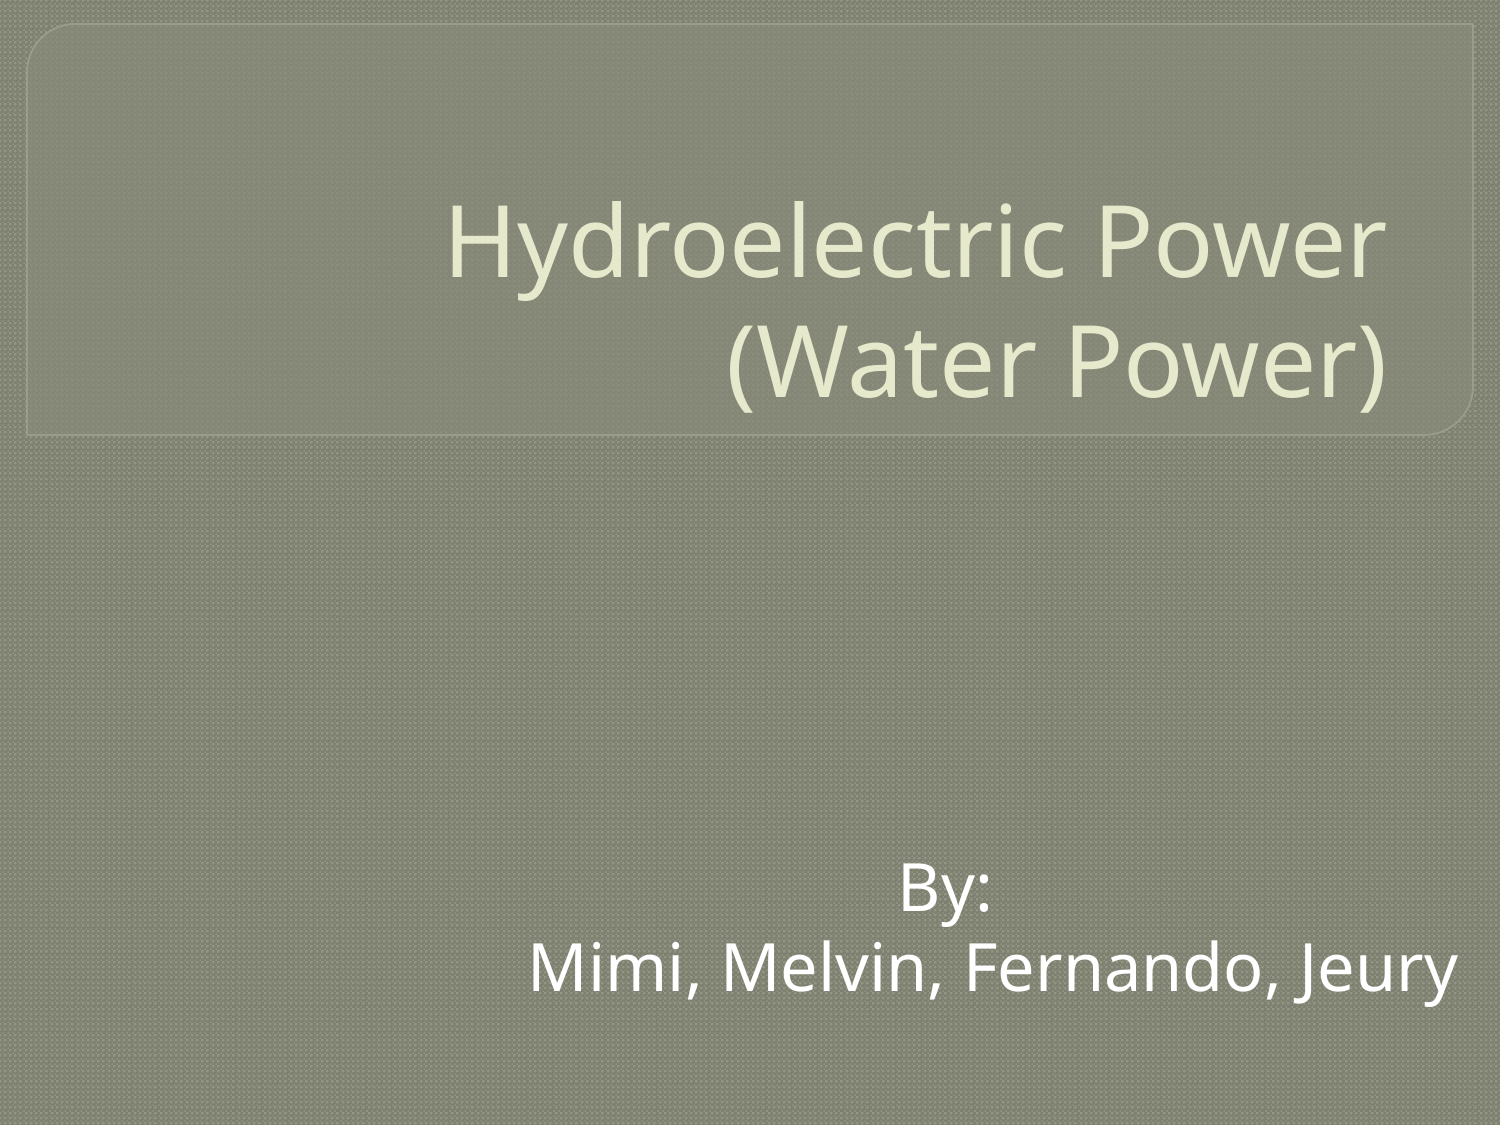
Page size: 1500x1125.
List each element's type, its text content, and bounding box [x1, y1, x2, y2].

title Hydroelectric Power (Water Power) [76, 62, 1427, 425]
subtitle By: Mimi, Melvin, Fernando, Jeury [423, 837, 1500, 1125]
